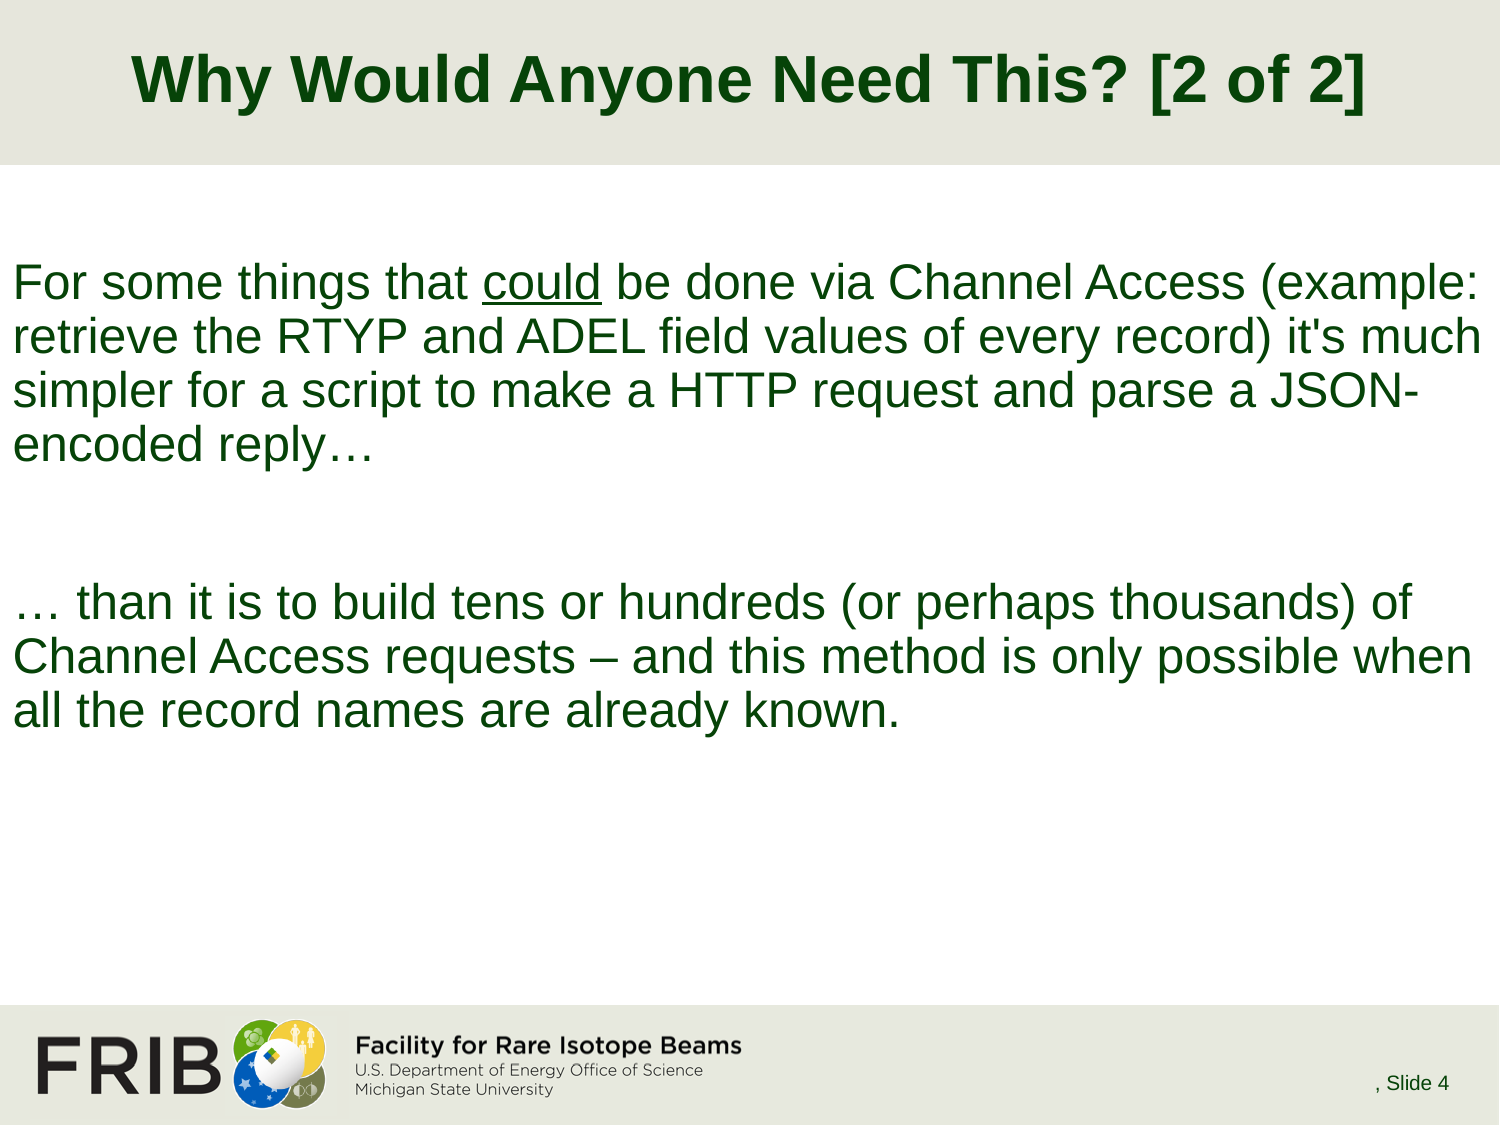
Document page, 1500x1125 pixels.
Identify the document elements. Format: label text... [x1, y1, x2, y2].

list For some things that could be done via Channel Access (example: retrieve the RTYP and ADEL field values of every record) it's much simpler for a script to make a HTTP request and parse a JSON-encoded reply… … than it is to build tens or hundreds (or perhaps thousands) of Channel Access requests – and this method is only possible when all the record names are already known. [12, 174, 1488, 1000]
slide_number , Slide 4 [1374, 1042, 1500, 1103]
picture [0, 1005, 1499, 1125]
title Why Would Anyone Need This? [2 of 2] [11, 0, 1489, 163]
picture [0, 0, 1500, 165]
footer J. Priller, May 2015 EPICS Collaboration Meeting - infoServ [679, 1042, 1374, 1103]
